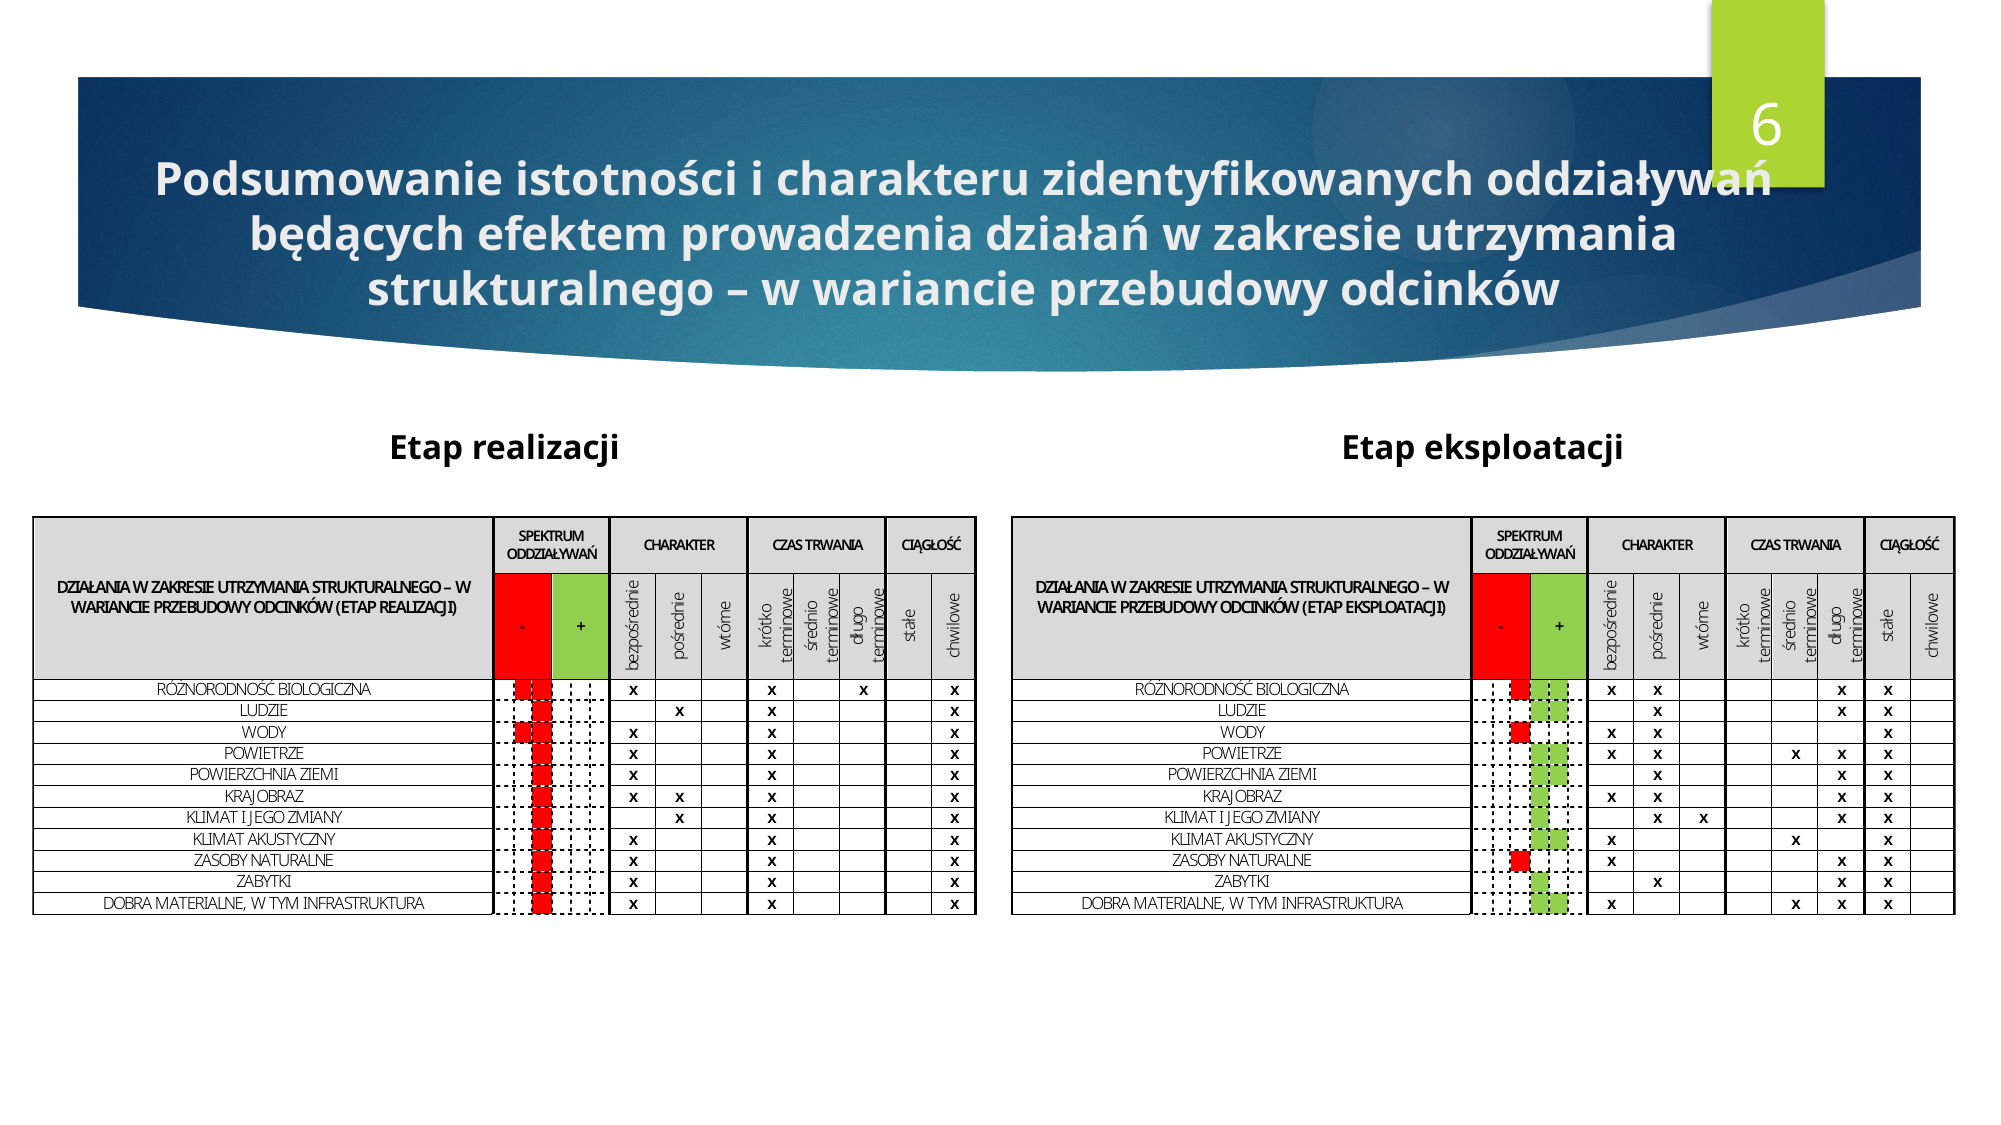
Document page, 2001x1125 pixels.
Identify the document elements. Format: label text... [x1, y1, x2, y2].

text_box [32, 515, 978, 971]
slide_number 6 [1698, 48, 1836, 175]
text_box Etap realizacji [32, 419, 978, 474]
text_box Etap eksploatacji [1010, 419, 1956, 474]
title Podsumowanie istotności i charakteru zidentyfikowanych oddziaływań będących efektem prowadzenia działań w zakresie utrzymania strukturalnego – w wariancie przebudowy odcinków [130, 174, 1798, 291]
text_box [1010, 515, 1956, 971]
